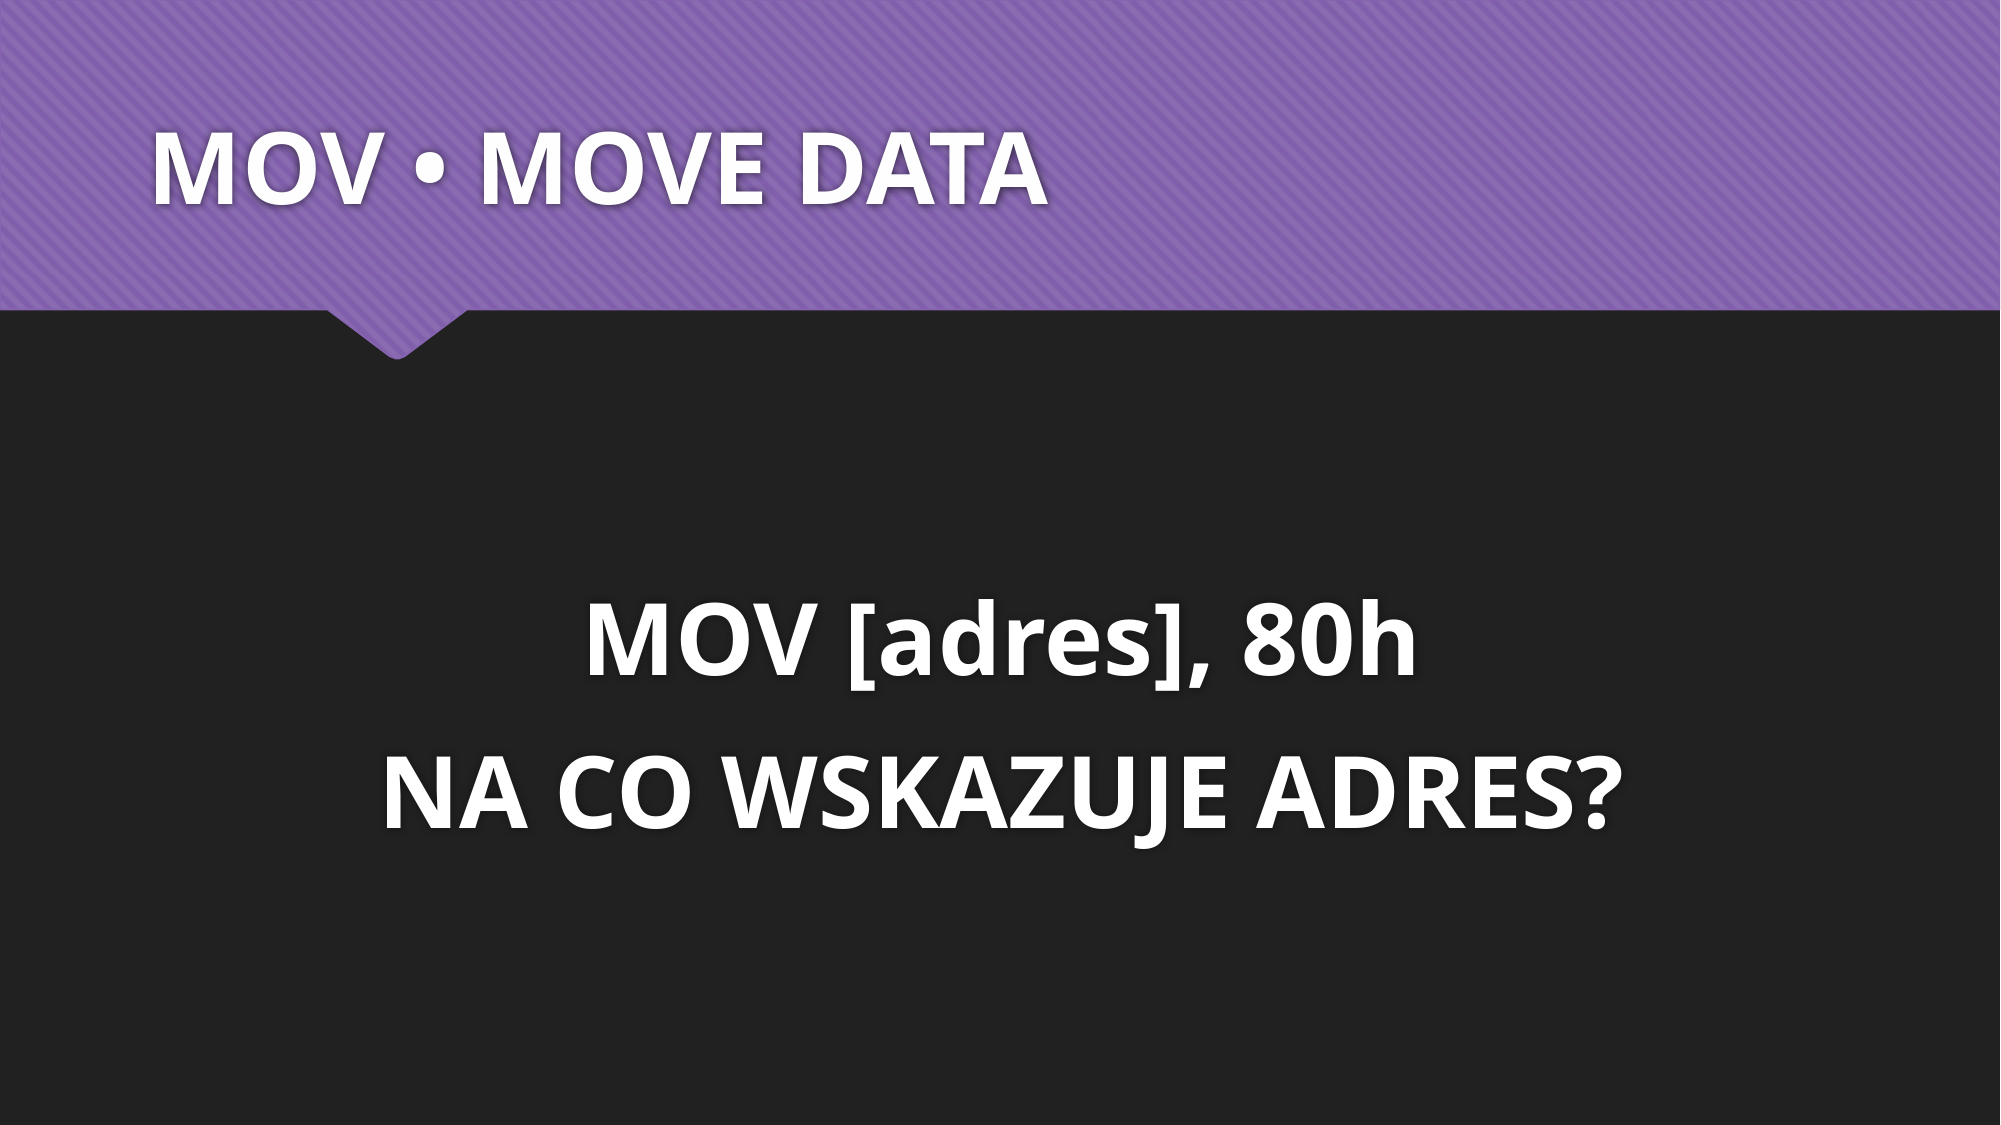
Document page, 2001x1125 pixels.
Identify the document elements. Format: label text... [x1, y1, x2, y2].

title MOV • MOVE DATA [132, 73, 1868, 233]
list MOV [adres], 80h NA CO WSKAZUJE ADRES? [84, 364, 1919, 1060]
